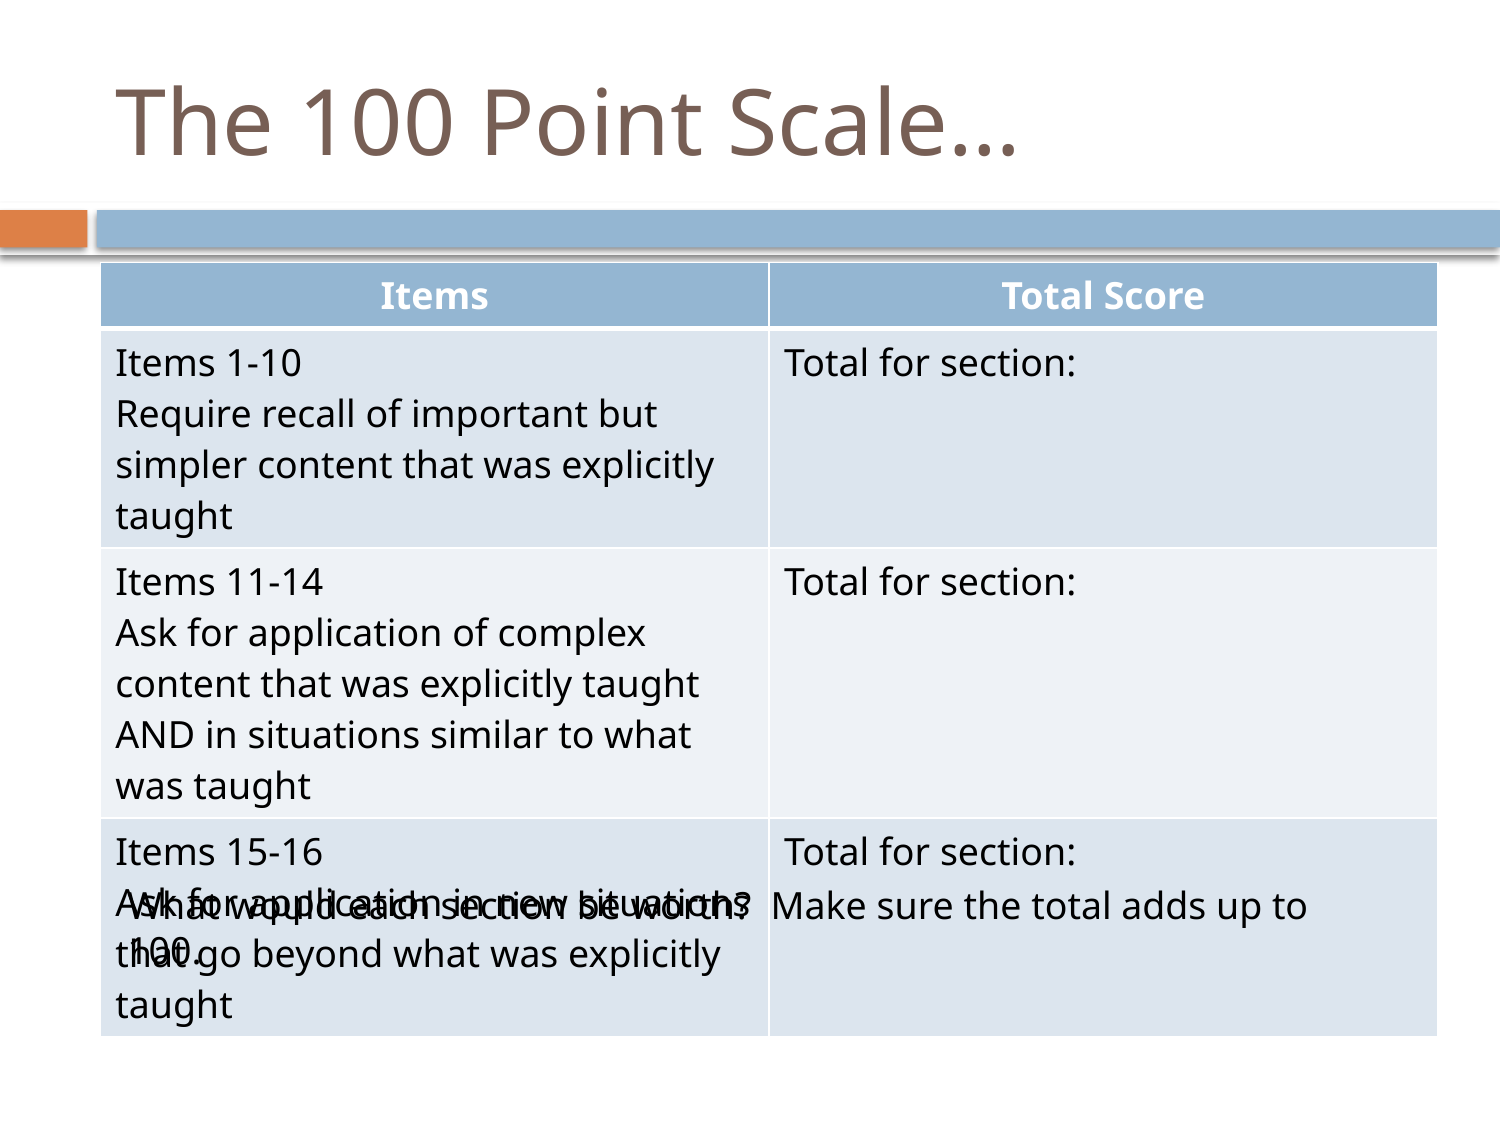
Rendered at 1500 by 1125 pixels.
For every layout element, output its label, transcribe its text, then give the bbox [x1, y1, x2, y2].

title The 100 Point Scale… [100, 37, 1438, 200]
text_box What would each section be worth? Make sure the total adds up to 100. [112, 874, 1375, 980]
table_header Total Score [770, 263, 1437, 326]
table_cell Total for section: [770, 549, 1437, 817]
table_cell Items 11-14 Ask for application of complex content that was explicitly taught AND in situations similar to what was taught [101, 549, 768, 817]
table_cell Total for section: [770, 819, 1437, 1036]
table_cell Total for section: [770, 331, 1437, 547]
table_cell Items 15-16 Ask for application in new situations that go beyond what was explicitly taught [101, 819, 768, 1036]
table_cell Items 1-10 Require recall of important but simpler content that was explicitly taught [101, 331, 768, 547]
table_header Items [101, 263, 768, 326]
